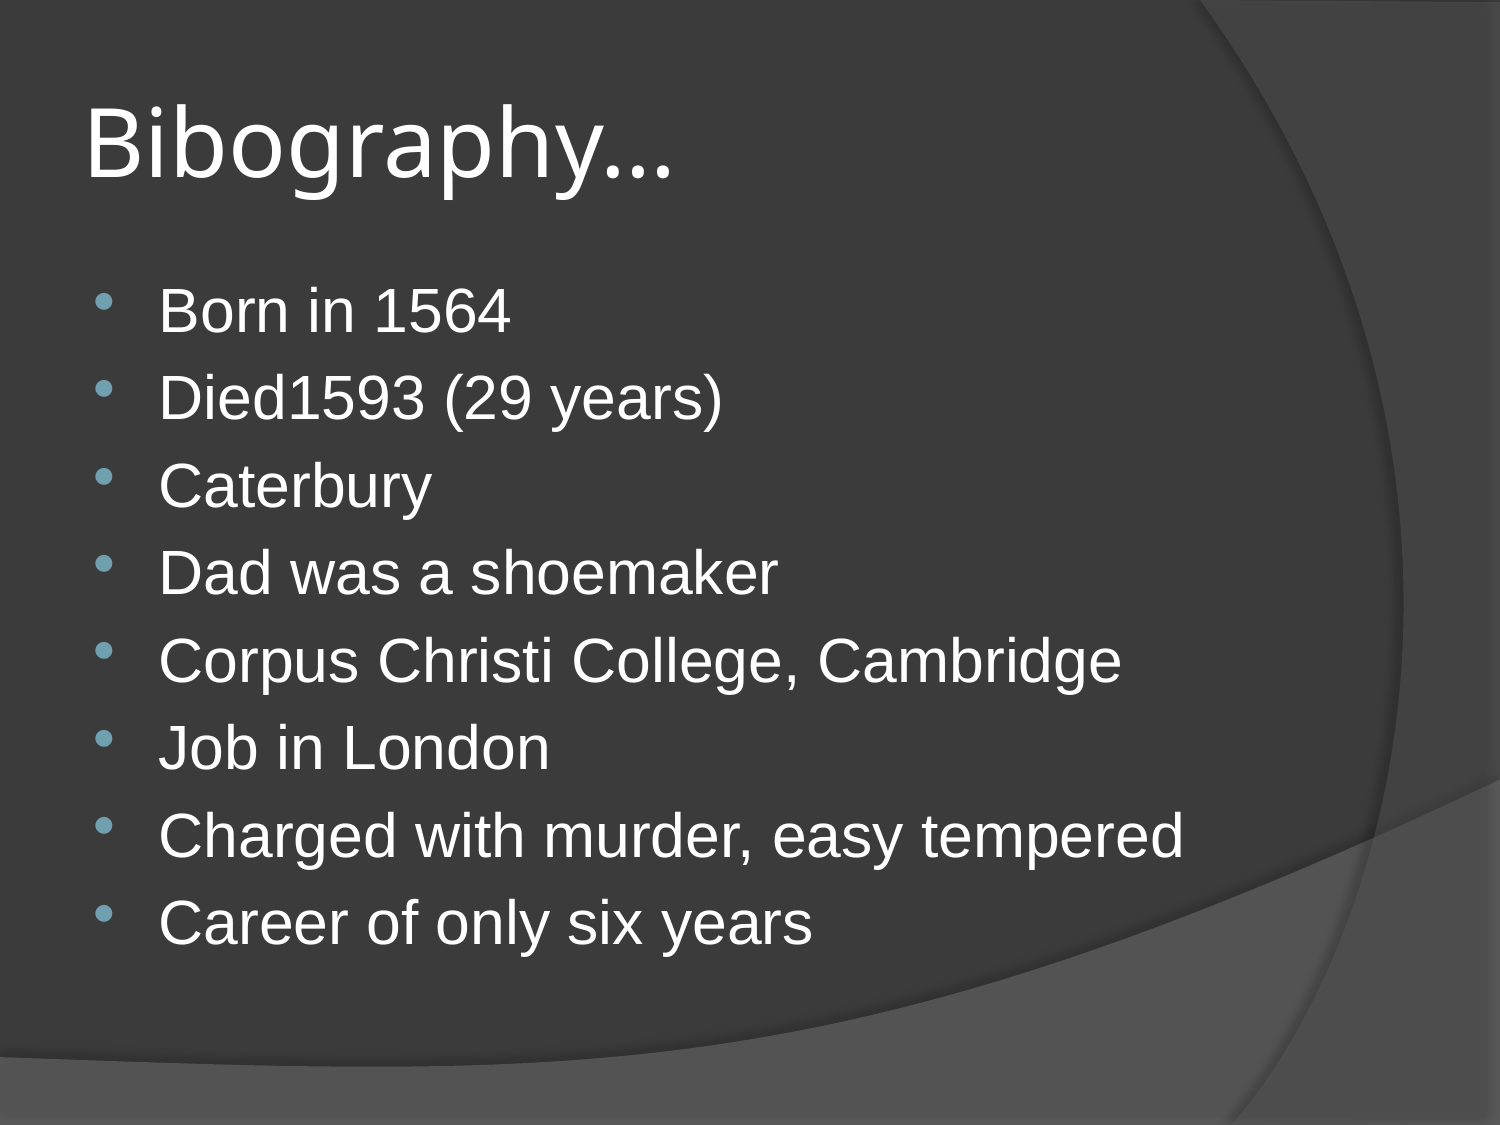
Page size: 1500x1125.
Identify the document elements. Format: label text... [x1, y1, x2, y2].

list Born in 1564 Died1593 (29 years) Caterbury Dad was a shoemaker Corpus Christi College, Cambridge Job in London Charged with murder, easy tempered Career of only six years [75, 262, 1300, 1005]
title Bibography… [75, 45, 1300, 233]
